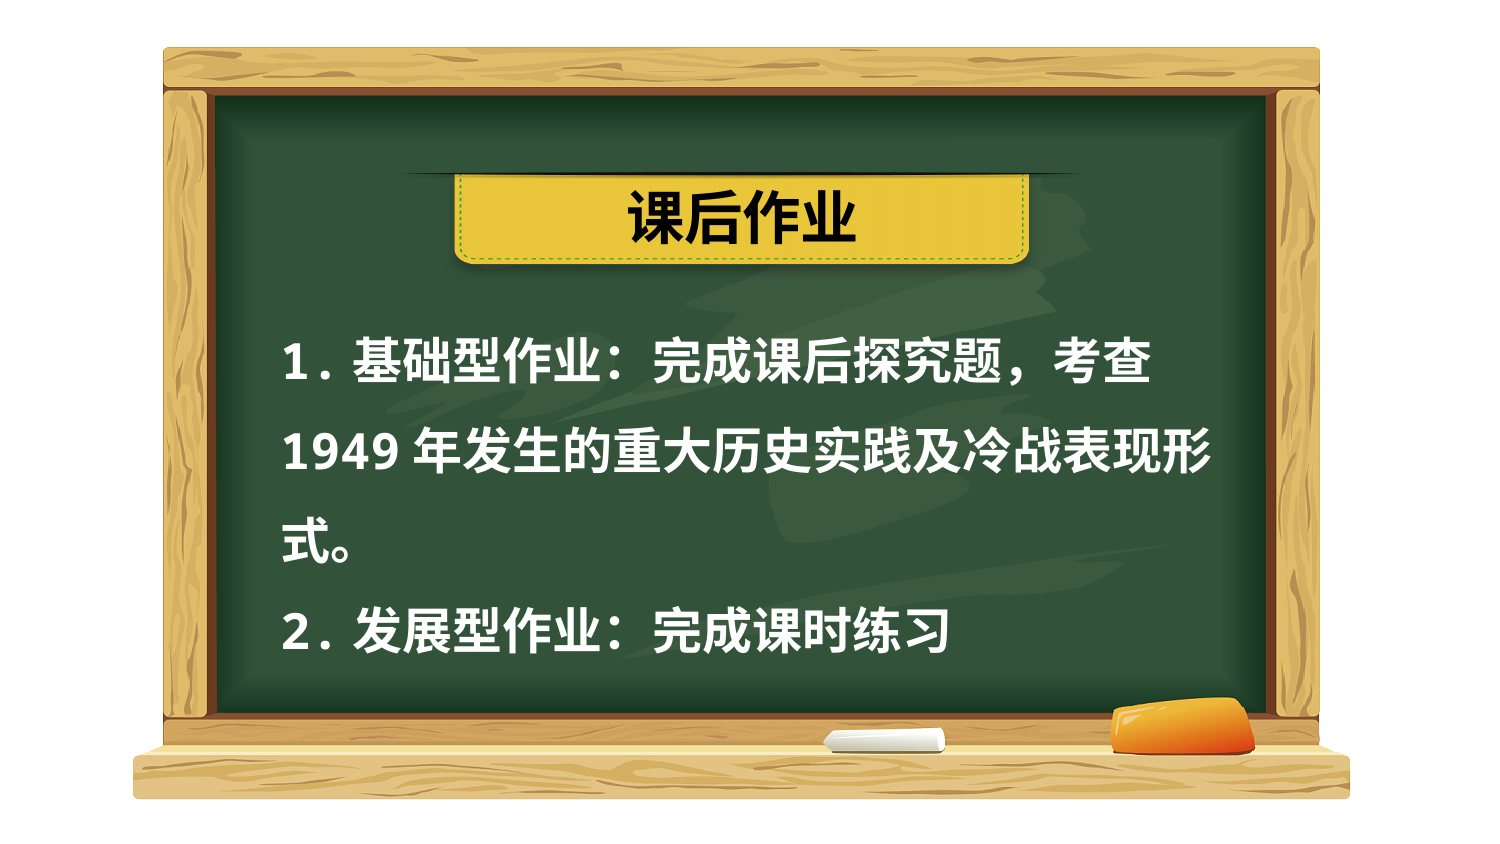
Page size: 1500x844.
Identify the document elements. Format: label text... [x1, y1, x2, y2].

picture [77, 39, 1407, 819]
text_box 1.基础型作业：完成课后探究题，考查1949年发生的重大历史实践及冷战表现形式。 2.发展型作业：完成课时练习 [265, 291, 1270, 510]
